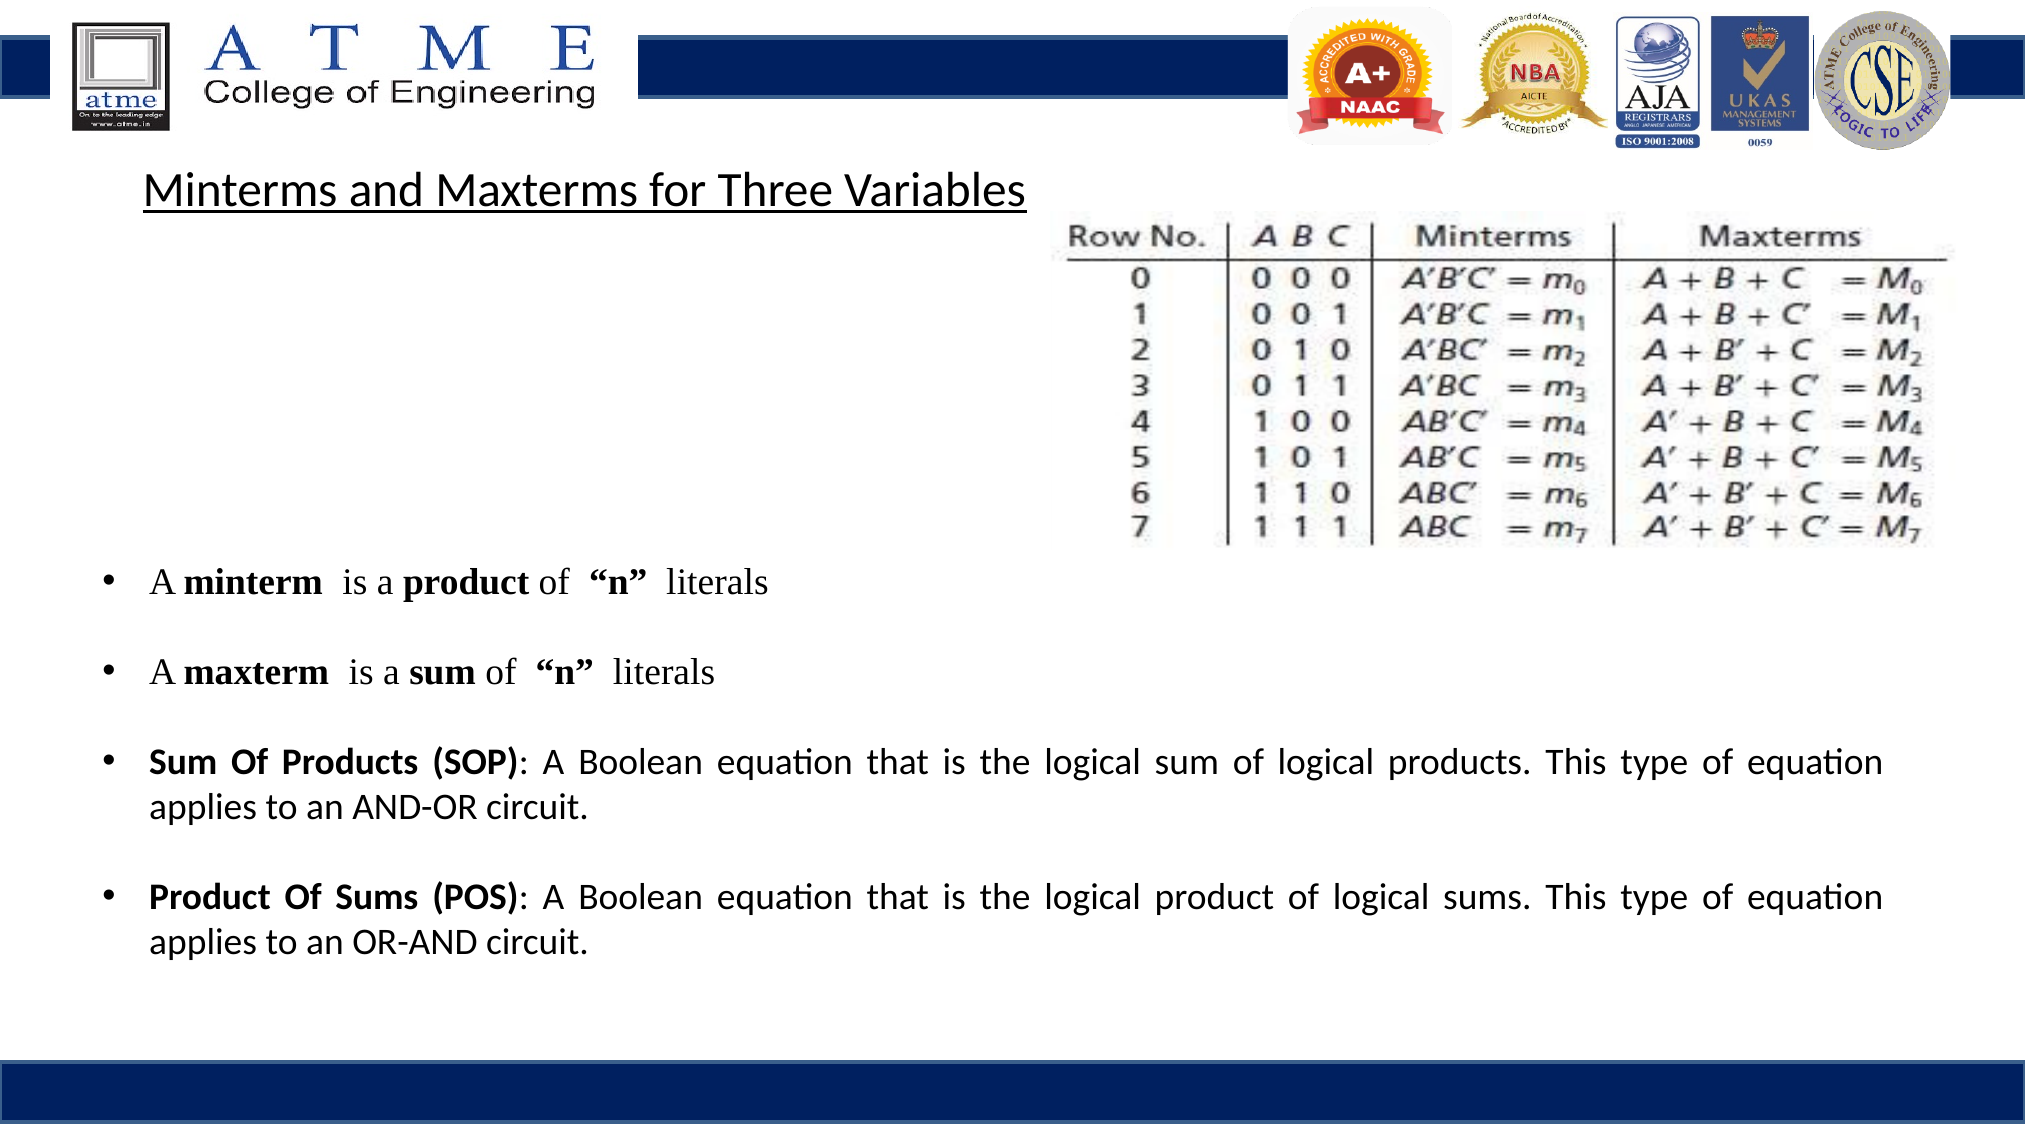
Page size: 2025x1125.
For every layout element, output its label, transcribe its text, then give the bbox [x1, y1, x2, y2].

title Minterms and Maxterms for Three Variables [125, 149, 1045, 338]
picture [1814, 9, 1951, 151]
picture [50, 0, 638, 150]
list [1049, 211, 1958, 550]
text_box A minterm is a product of “n” literals A maxterm is a sum of “n” literals Sum Of Products (SOP): A Boolean equation that is the logical sum of logical products. This type of equation applies to an AND-OR circuit. Product Of Sums (POS): A Boolean equation that is the logical product of logical sums. This type of equation applies to an OR-AND circuit. [87, 549, 1900, 1015]
picture [1287, 6, 1813, 150]
